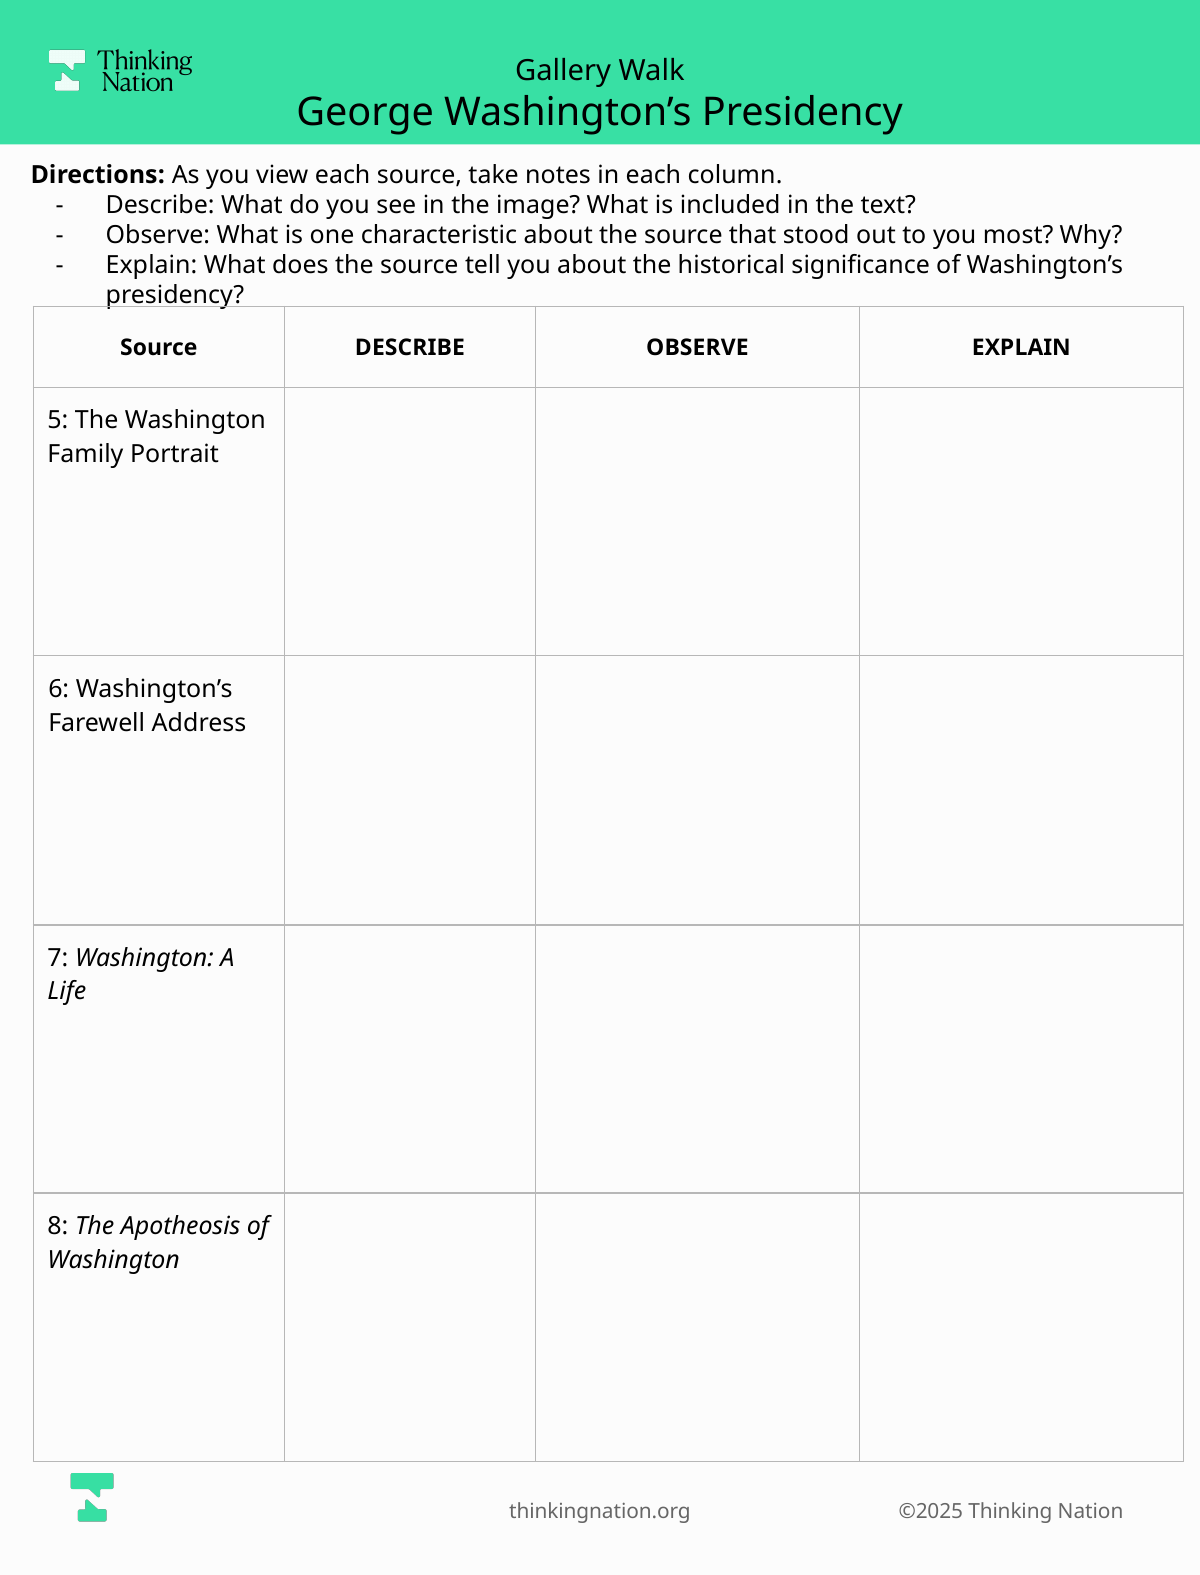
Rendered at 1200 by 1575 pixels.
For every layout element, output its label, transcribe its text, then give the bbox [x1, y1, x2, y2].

picture [58, 1463, 126, 1531]
text_box Gallery Walk George Washington’s Presidency [0, 0, 1200, 145]
table_cell 6: Washington’s Farewell Address [34, 656, 284, 924]
table_cell [536, 1194, 859, 1461]
picture [33, 35, 197, 104]
table_cell [285, 388, 535, 655]
table_header DESCRIBE [285, 307, 535, 387]
table_cell [285, 926, 535, 1192]
table_header OBSERVE [536, 307, 859, 387]
table_cell [536, 926, 859, 1192]
table_cell [860, 388, 1183, 655]
text_box ©2025 Thinking Nation [854, 1483, 1139, 1532]
text_box thinkingnation.org [457, 1483, 742, 1532]
table_cell 8: The Apotheosis of Washington [34, 1194, 284, 1461]
table_cell 5: The Washington Family Portrait [34, 388, 284, 655]
table_cell [860, 926, 1183, 1192]
table_cell 7: Washington: A Life [34, 926, 284, 1192]
table_cell [285, 1194, 535, 1461]
table_header EXPLAIN [860, 307, 1183, 387]
table_header Source [34, 307, 284, 387]
table_cell [536, 388, 859, 655]
table_cell [285, 656, 535, 924]
table_cell [860, 1194, 1183, 1461]
table_cell [860, 656, 1183, 924]
text_box Directions: As you view each source, take notes in each column. Describe: What do you see in the image? What is included in the text? Observe: What is one characteristic about the source that stood out to you most? Why? Explain: What does the source tell you about the historical significance of Washington’s presidency? [16, 144, 1184, 323]
table_cell [536, 656, 859, 924]
